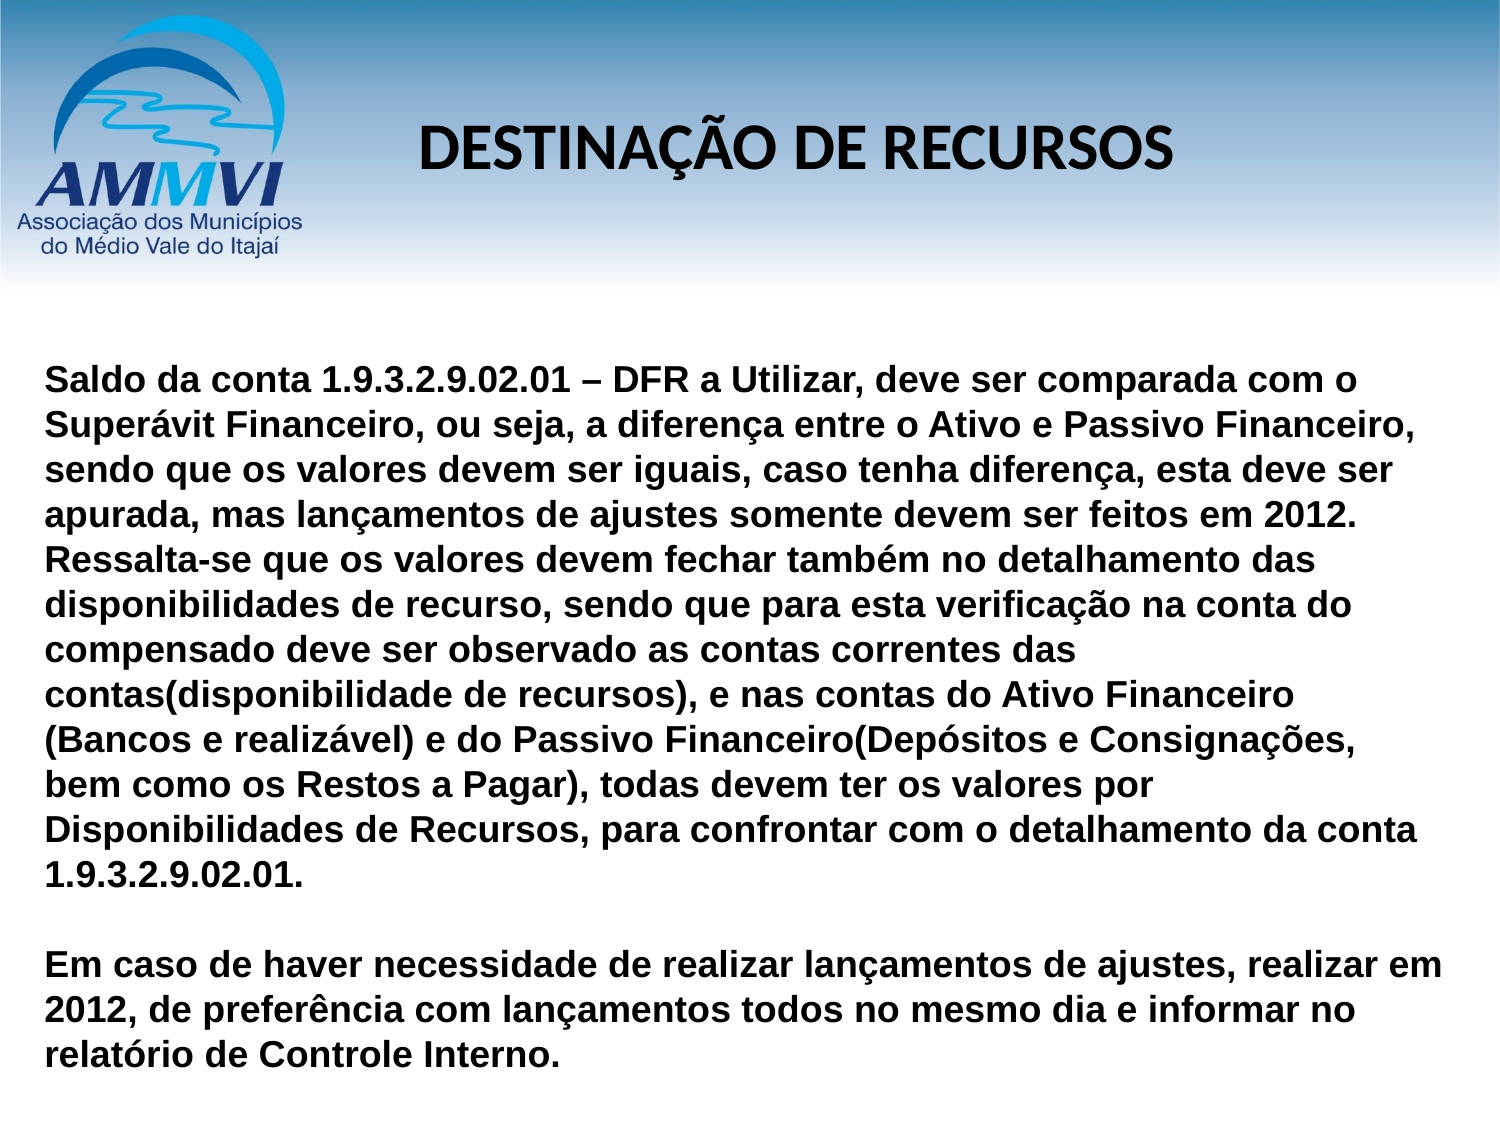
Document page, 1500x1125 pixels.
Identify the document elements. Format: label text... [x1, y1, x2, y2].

picture [0, 0, 1500, 291]
text_box DESTINAÇÃO DE RECURSOS [336, 0, 1258, 286]
title Saldo da conta 1.9.3.2.9.02.01 – DFR a Utilizar, deve ser comparada com o Superávit Financeiro, ou seja, a diferença entre o Ativo e Passivo Financeiro, sendo que os valores devem ser iguais, caso tenha diferença, esta deve ser apurada, mas lançamentos de ajustes somente devem ser feitos em 2012. Ressalta-se que os valores devem fechar também no detalhamento das disponibilidades de recurso, sendo que para esta verificação na conta do compensado deve ser observado as contas correntes das contas(disponibilidade de recursos), e nas contas do Ativo Financeiro (Bancos e realizável) e do Passivo Financeiro(Depósitos e Consignações, bem como os Restos a Pagar), todas devem ter os valores por Disponibilidades de Recursos, para confrontar com o detalhamento da conta 1.9.3.2.9.02.01. Em caso de haver necessidade de realizar lançamentos de ajustes, realizar em 2012, de preferência com lançamentos todos no mesmo dia e informar no relatório de Controle Interno. [29, 349, 1459, 1125]
